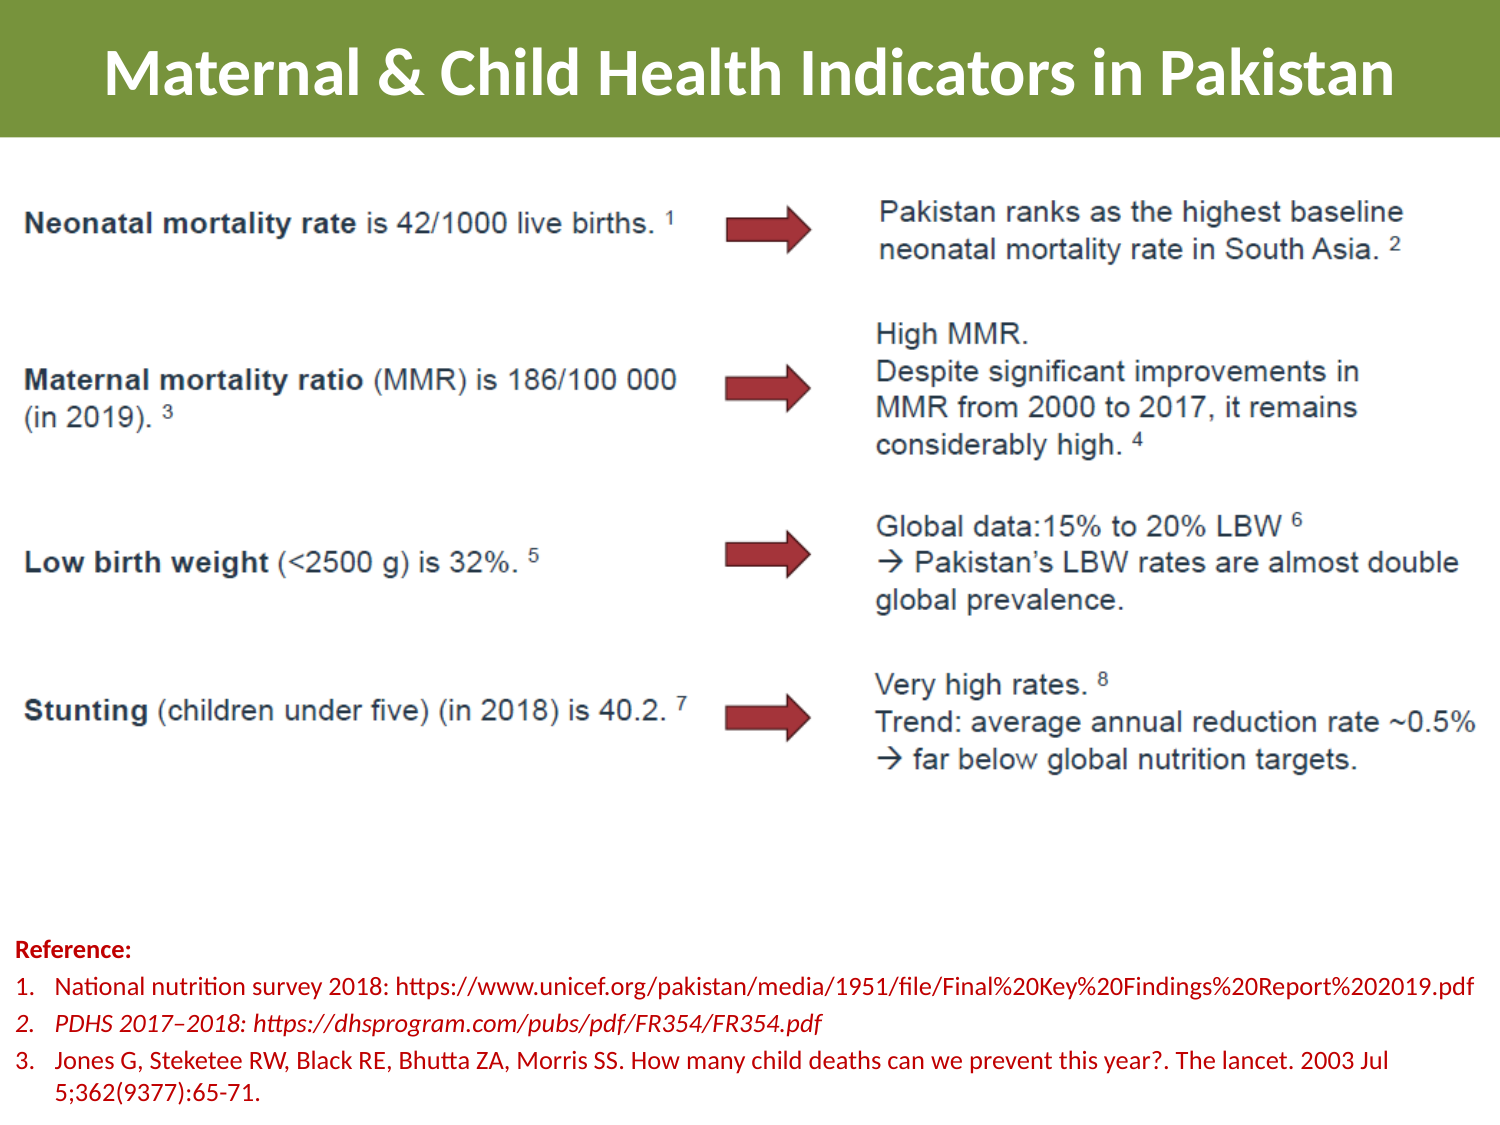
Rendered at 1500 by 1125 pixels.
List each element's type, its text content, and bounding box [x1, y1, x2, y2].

text_box Maternal & Child Health Indicators in Pakistan [0, 0, 1500, 138]
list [18, 199, 1482, 781]
text_box Reference: National nutrition survey 2018: https://www.unicef.org/pakistan/media/1951/file/Final%20Key%20Findings%20Report%202019.pdf PDHS 2017–2018: https://dhsprogram.com/pubs/pdf/FR354/FR354.pdf Jones G, Steketee RW, Black RE, Bhutta ZA, Morris SS. How many child deaths can we prevent this year?. The lancet. 2003 Jul 5;362(9377):65-71. [0, 924, 1496, 1125]
